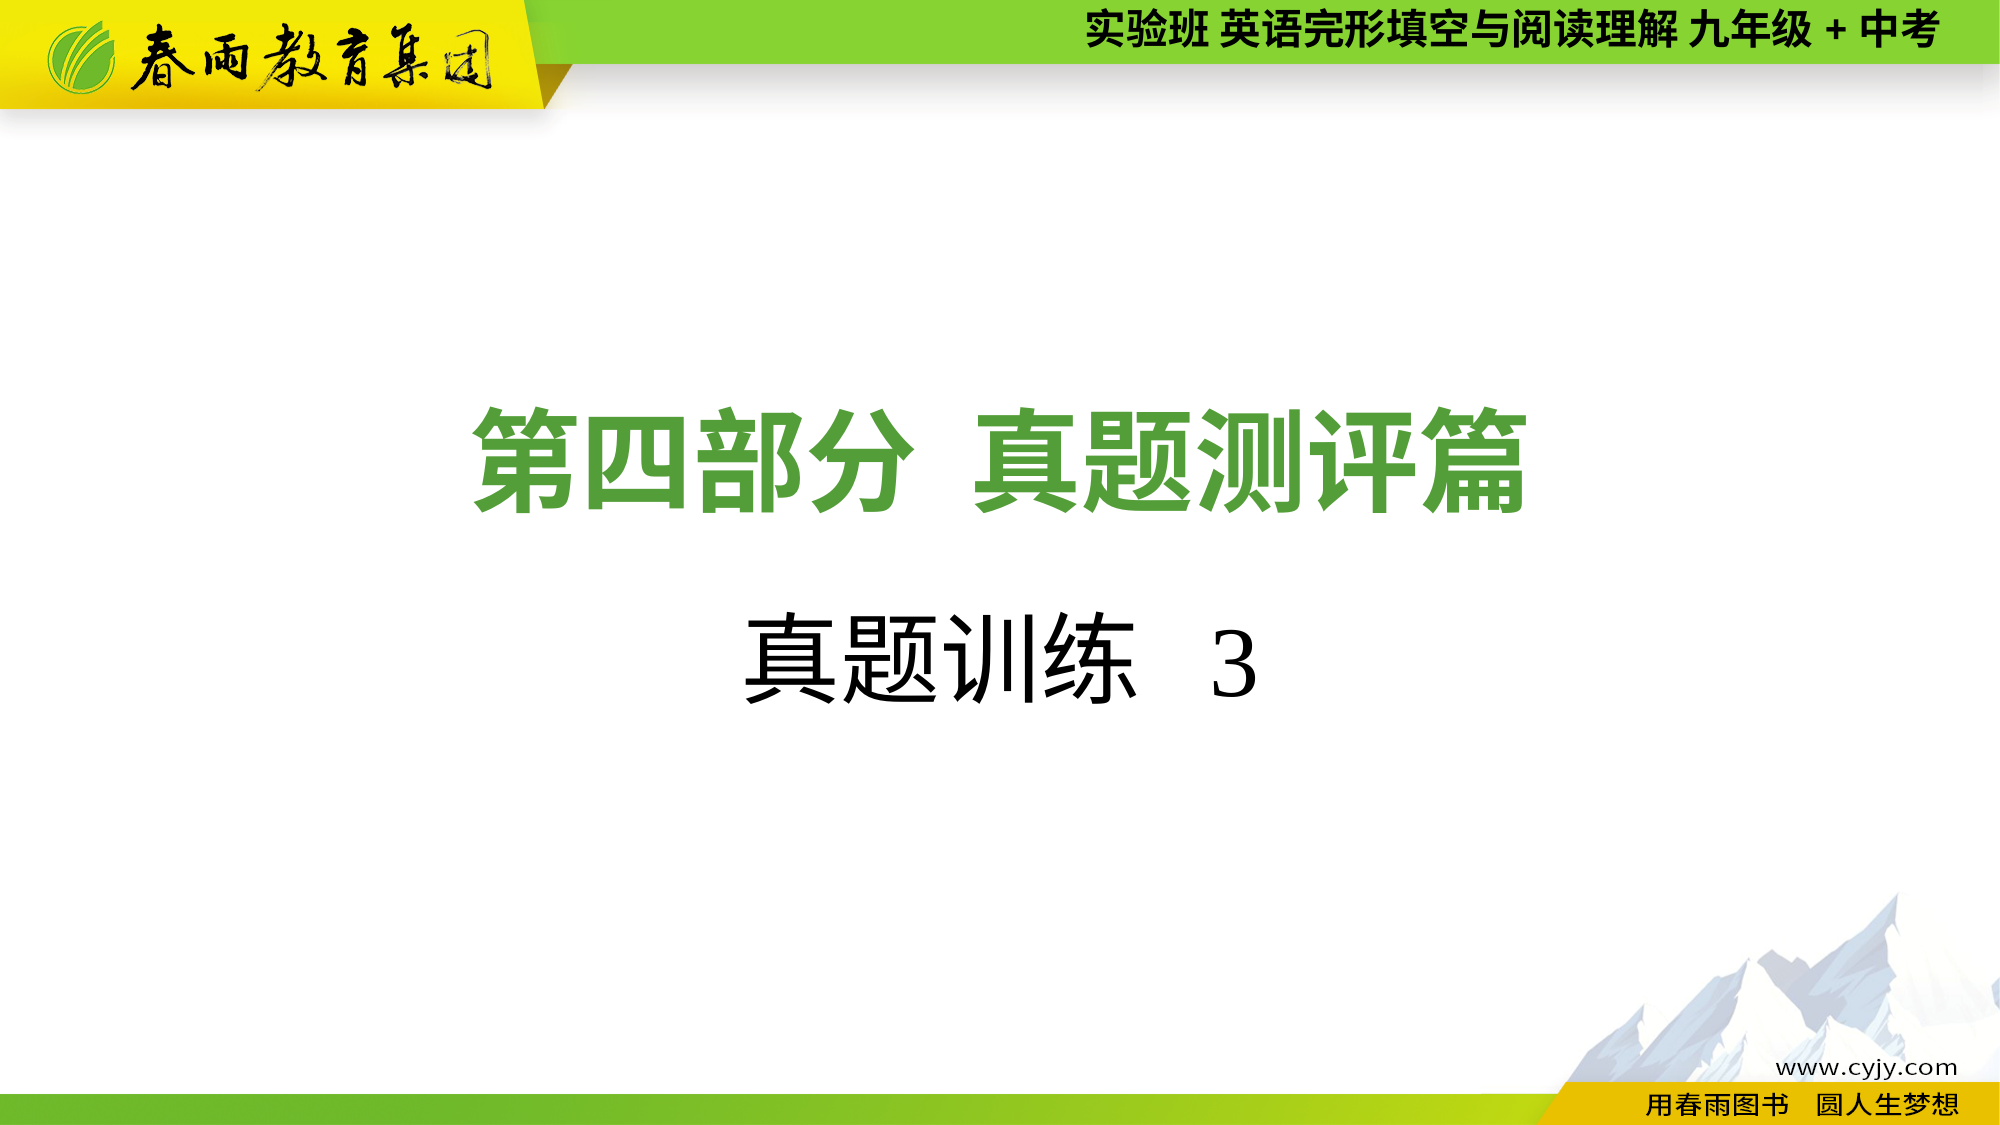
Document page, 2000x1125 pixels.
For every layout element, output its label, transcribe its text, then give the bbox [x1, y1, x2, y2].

text_box 第四部分 真题测评篇 [54, 316, 1946, 528]
picture [0, 0, 2000, 1125]
text_box 真题训练 3 [54, 528, 1946, 724]
